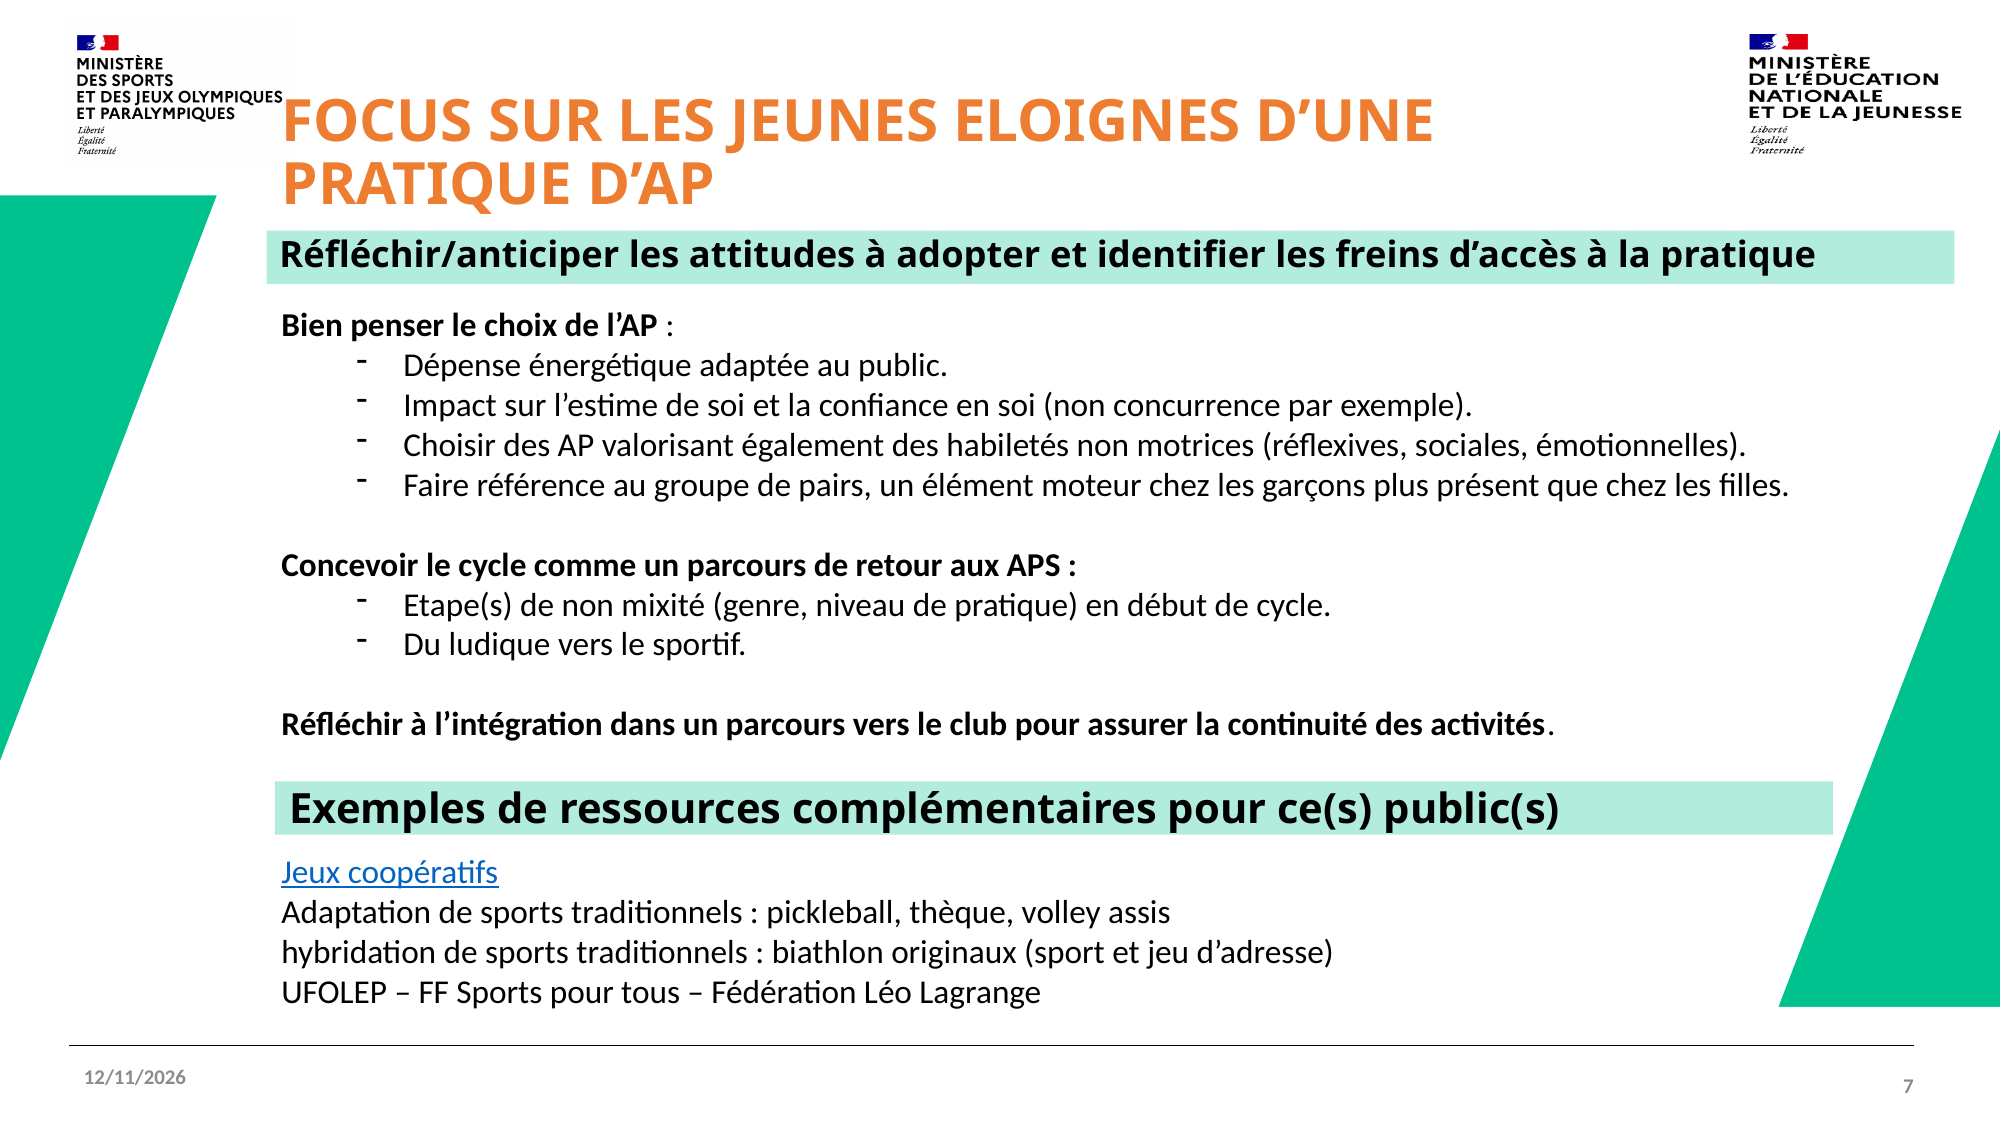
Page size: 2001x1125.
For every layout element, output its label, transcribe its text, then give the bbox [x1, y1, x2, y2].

slide_number 7 [1618, 1046, 1914, 1125]
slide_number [69, 1046, 519, 1107]
picture [62, 20, 297, 169]
title FOCUS sur les JEUNES ELOIGNES d’une pratique d’AP [266, 80, 1679, 229]
text_box Réfléchir/anticiper les attitudes à adopter et identifier les freins d’accès à la pratique [266, 230, 1955, 284]
text_box Exemples de ressources complémentaires pour ce(s) public(s) [274, 781, 1834, 835]
picture [1749, 34, 1963, 155]
text_box Bien penser le choix de l’AP : Dépense énergétique adaptée au public. Impact sur l’estime de soi et la confiance en soi (non concurrence par exemple). Choisir des AP valorisant également des habiletés non motrices (réflexives, sociales, émotionnelles). Faire référence au groupe de pairs, un élément moteur chez les garçons plus présent que chez les filles. Concevoir le cycle comme un parcours de retour aux APS : Etape(s) de non mixité (genre, niveau de pratique) en début de cycle. Du ludique vers le sportif. Réfléchir à l’intégration dans un parcours vers le club pour assurer la continuité des activités. [266, 295, 2000, 750]
text_box Jeux coopératifs Adaptation de sports traditionnels : pickleball, thèque, volley assis hybridation de sports traditionnels : biathlon originaux (sport et jeu d’adresse) UFOLEP – FF Sports pour tous – Fédération Léo Lagrange [266, 843, 1783, 1018]
